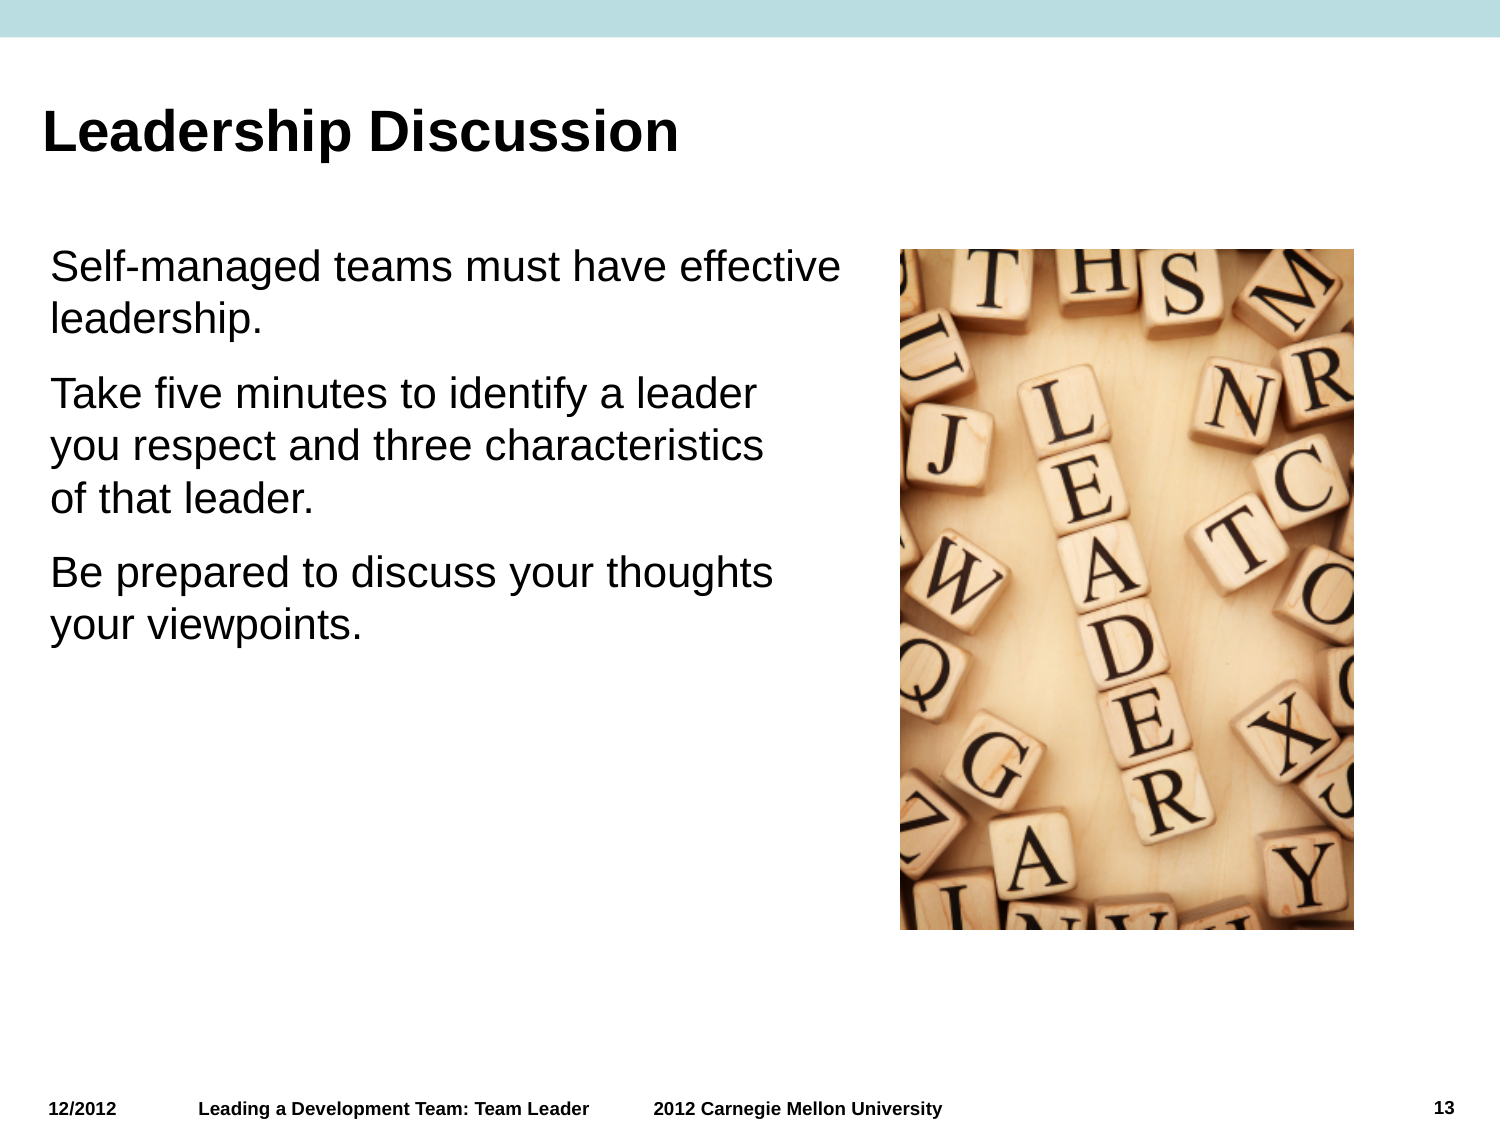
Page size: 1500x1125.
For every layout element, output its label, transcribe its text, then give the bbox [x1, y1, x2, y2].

picture [899, 249, 1354, 930]
title Leadership Discussion [42, 106, 1438, 163]
list Self-managed teams must have effective leadership. Take five minutes to identify a leader you respect and three characteristics of that leader. Be prepared to discuss your thoughts your viewpoints. [50, 237, 1437, 1000]
